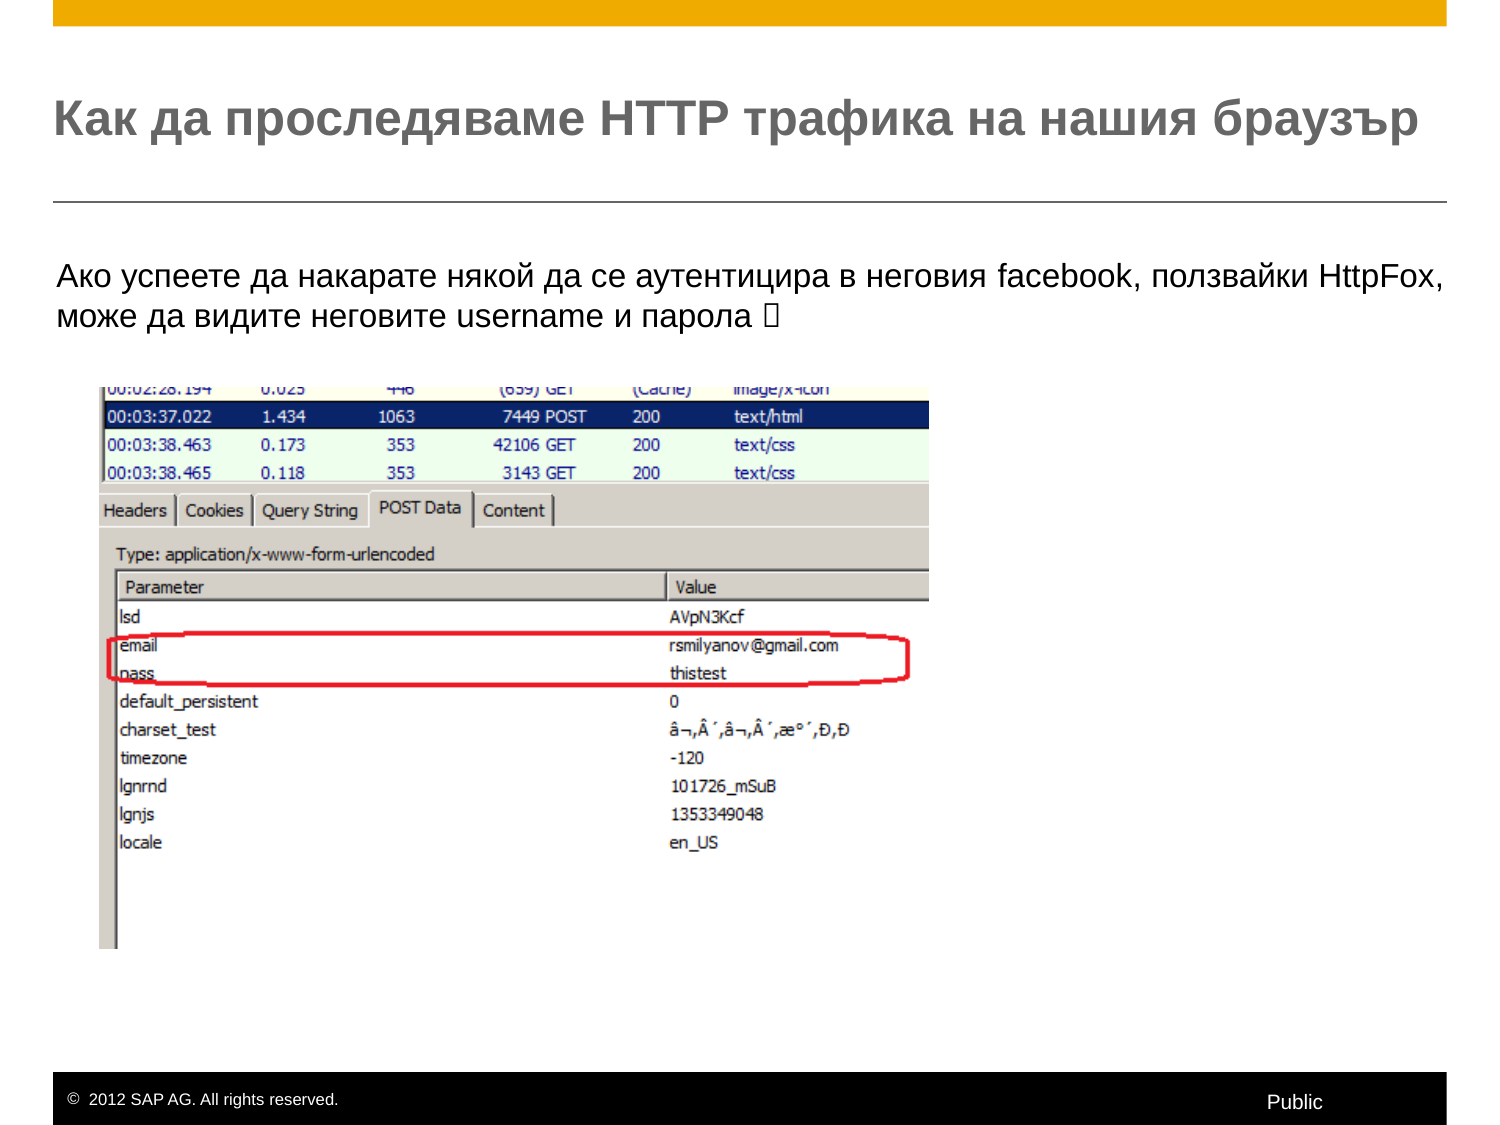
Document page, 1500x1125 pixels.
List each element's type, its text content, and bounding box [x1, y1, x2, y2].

list Ако успеете да накарате някой да се аутентицира в неговия facebook, ползвайки HttpFox, може да видите неговите username и парола  [56, 253, 1450, 975]
title Как да проследяваме HTTP трафика на нашия браузър [53, 53, 1447, 178]
picture [99, 387, 929, 949]
